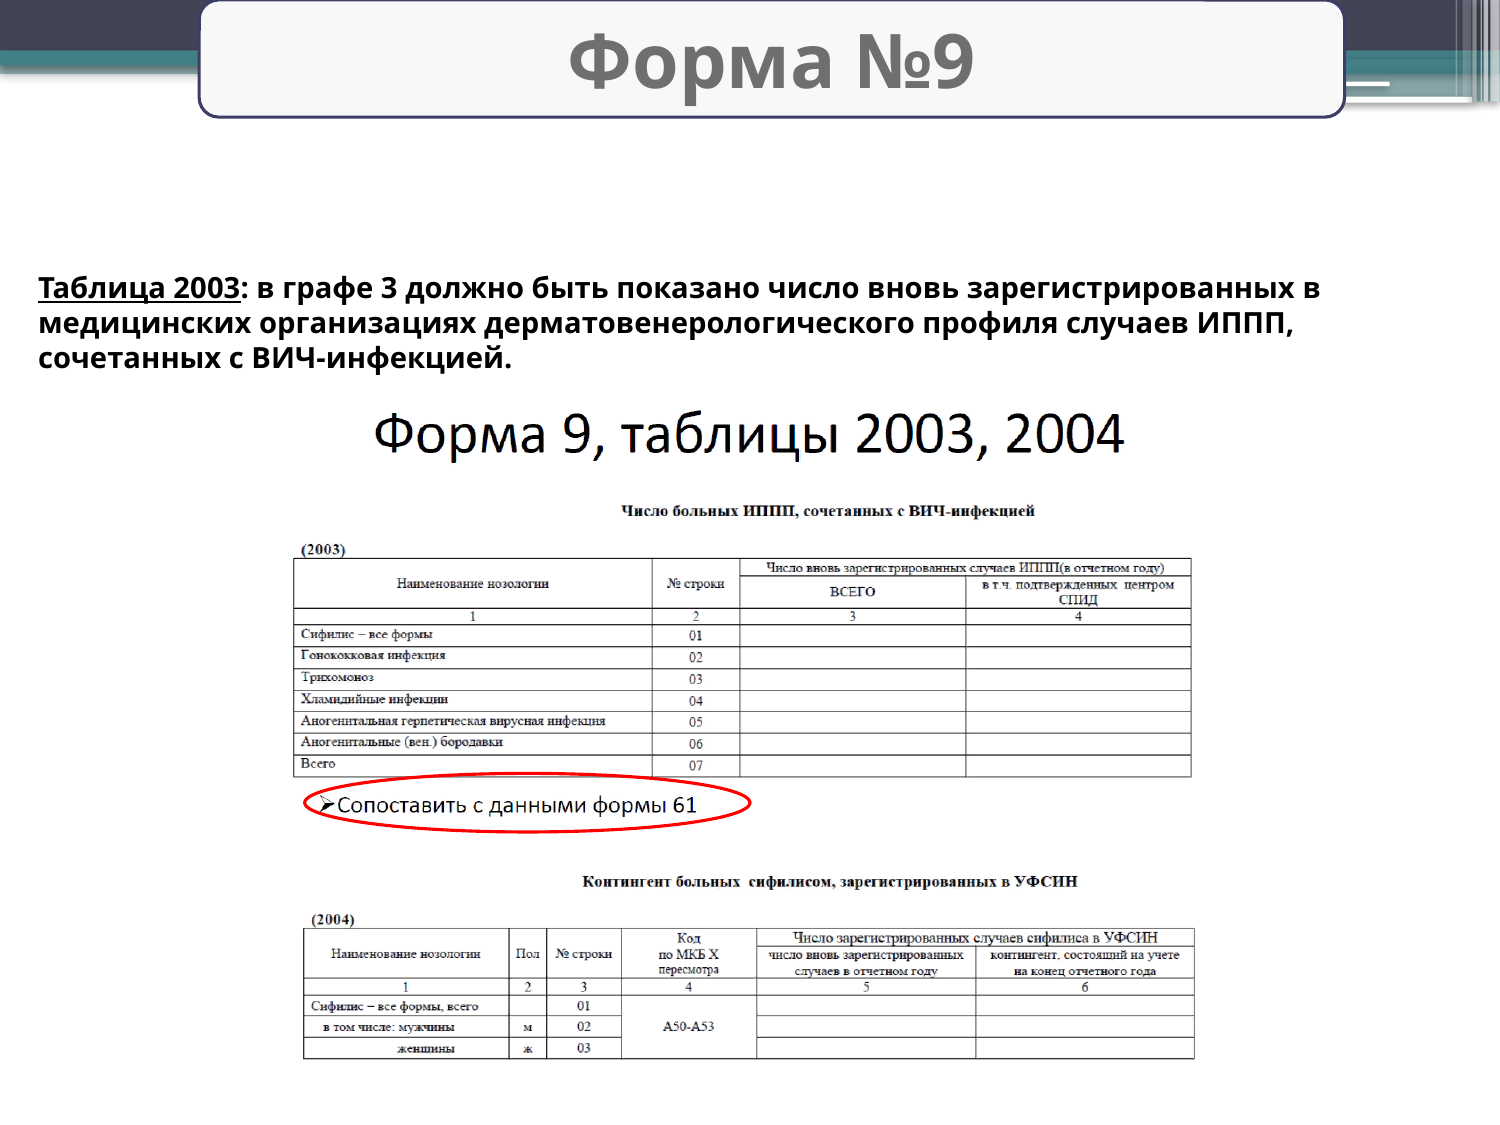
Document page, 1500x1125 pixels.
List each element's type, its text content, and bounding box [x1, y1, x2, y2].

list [266, 368, 1233, 1079]
title Таблица 2003: в графе 3 должно быть показано число вновь зарегистрированных в медицинских организациях дерматовенерологического профиля случаев ИППП, сочетанных с ВИЧ-инфекцией. [23, 187, 1477, 493]
text_box Форма №9 [197, 0, 1347, 119]
